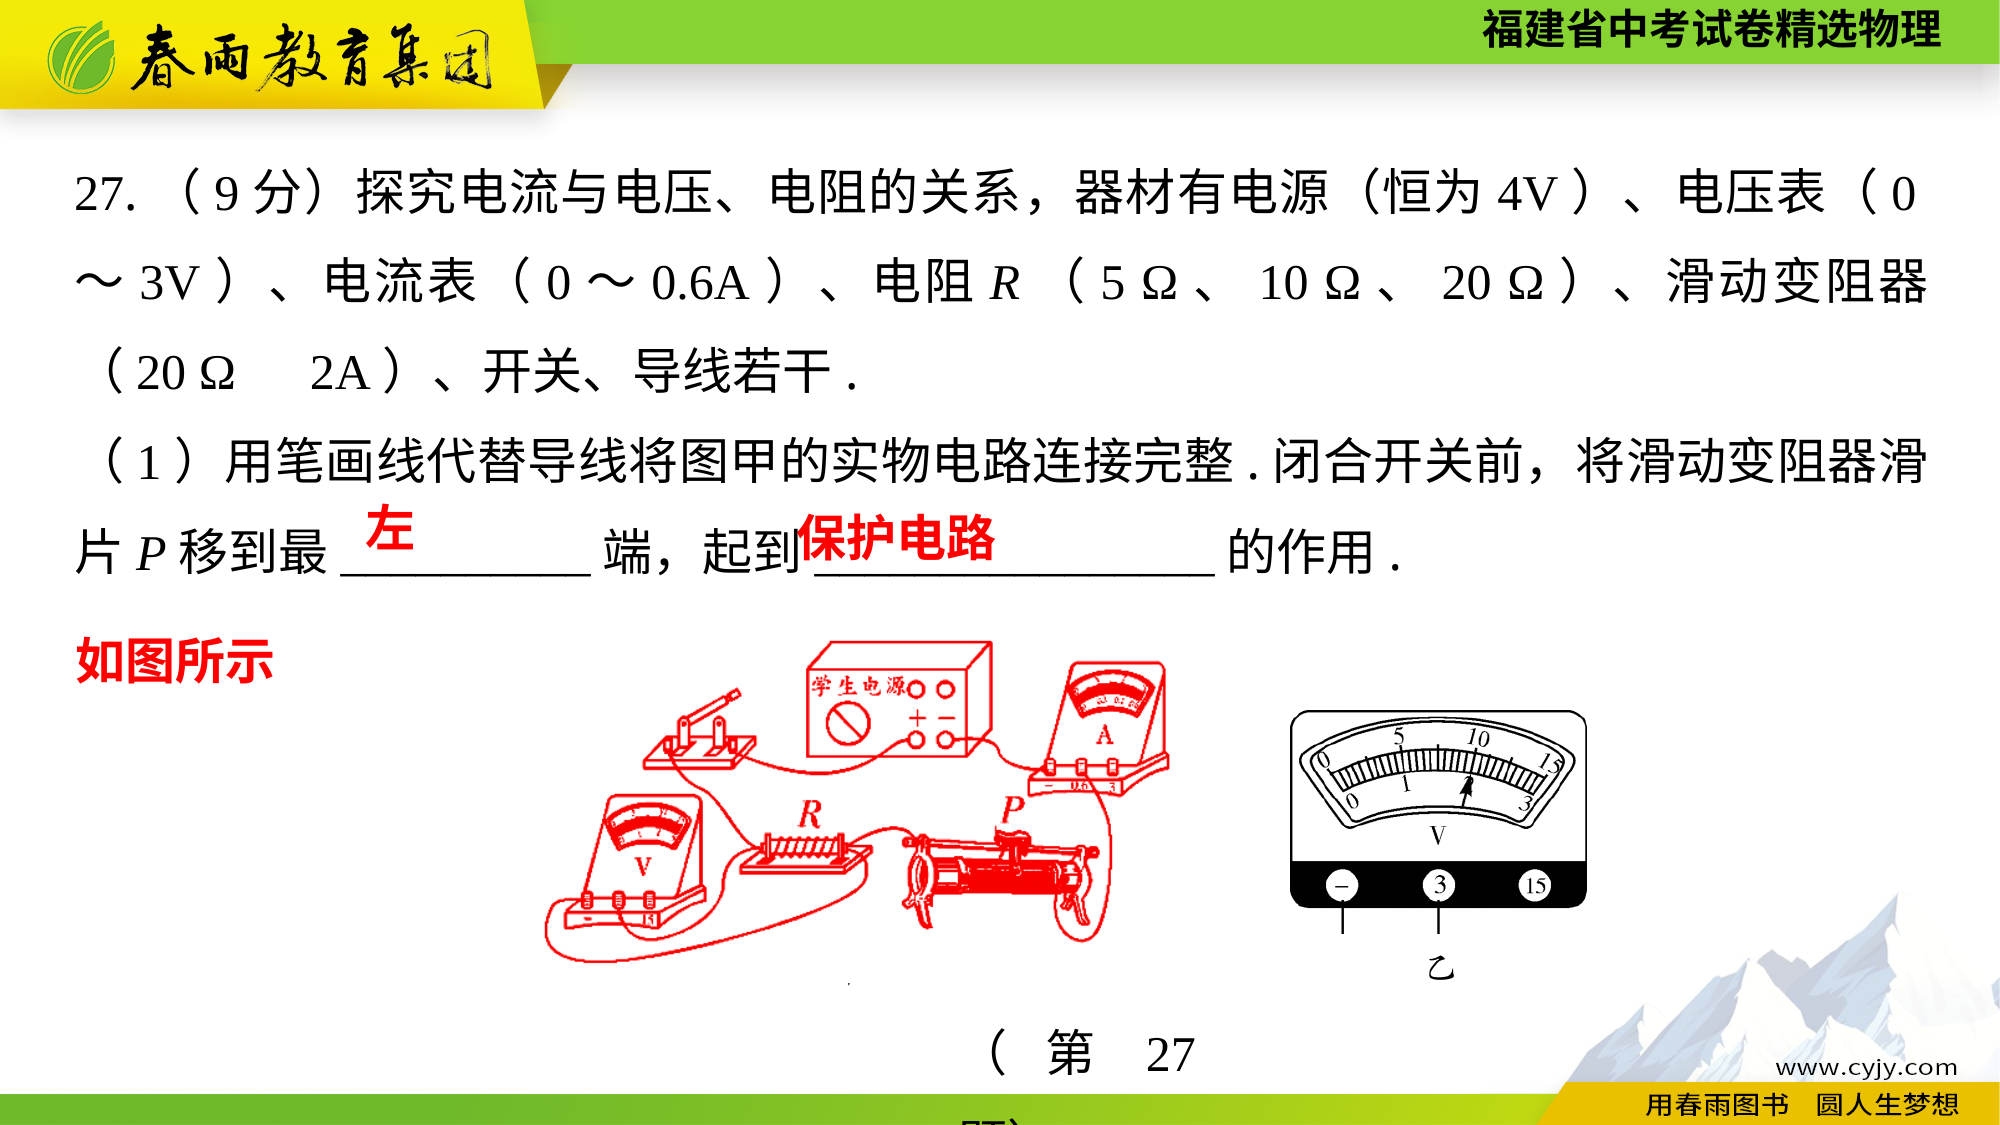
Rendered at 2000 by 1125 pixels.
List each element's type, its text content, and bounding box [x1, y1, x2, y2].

list 27.（9分）探究电流与电压、电阻的关系，器材有电源（恒为4V）、电压表（0～3V）、电流表（0～0.6A）、电阻R（5 Ω、10 Ω、20 Ω）、滑动变阻器（20 Ω 2A）、开关、导线若干. （1）用笔画线代替导线将图甲的实物电路连接完整.闭合开关前，将滑动变阻器滑片P移到最__________端，起到________________的作用. [59, 122, 1944, 592]
picture [0, 0, 2000, 1125]
text_box 如图所示 [60, 591, 291, 697]
text_box （第27题） [942, 996, 1223, 1090]
text_box 保护电路 [781, 498, 1062, 574]
text_box 左 [350, 489, 431, 564]
